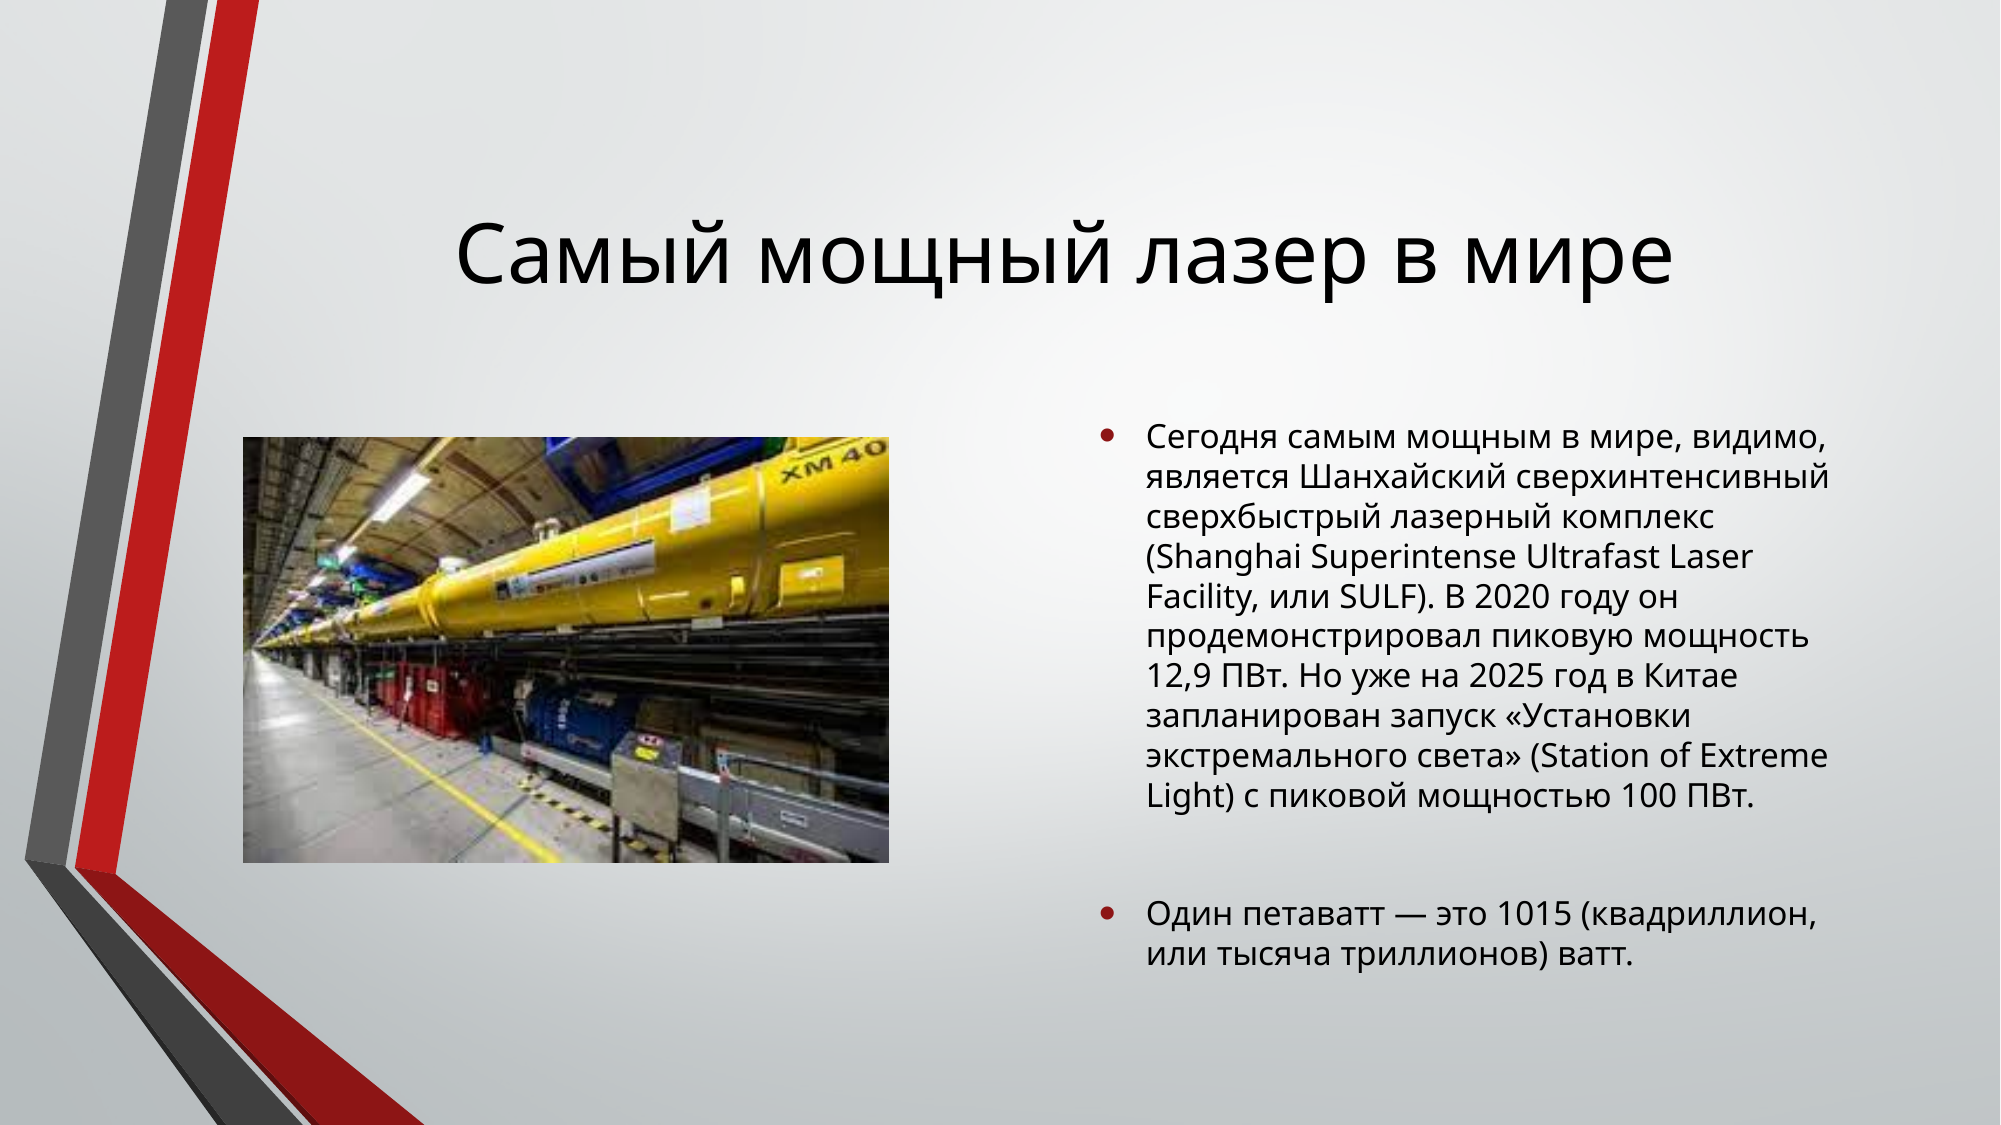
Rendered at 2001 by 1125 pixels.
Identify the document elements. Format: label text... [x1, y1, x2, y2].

list Сегодня самым мощным в мире, видимо, является Шанхайский сверхинтенсивный сверхбыстрый лазерный комплекс (Shanghai Superintense Ultrafast Laser Facility, или SULF). В 2020 году он продемонстрировал пиковую мощность 12,9 ПВт. Но уже на 2025 год в Китае запланирован запуск «Установки экстремального света» (Station of Extreme Light) с пиковой мощностью 100 ПВт. Один петаватт — это 1015 (квадриллион, или тысяча триллионов) ватт. [1083, 437, 1887, 950]
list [243, 437, 889, 863]
title Самый мощный лазер в мире [243, 106, 1887, 395]
